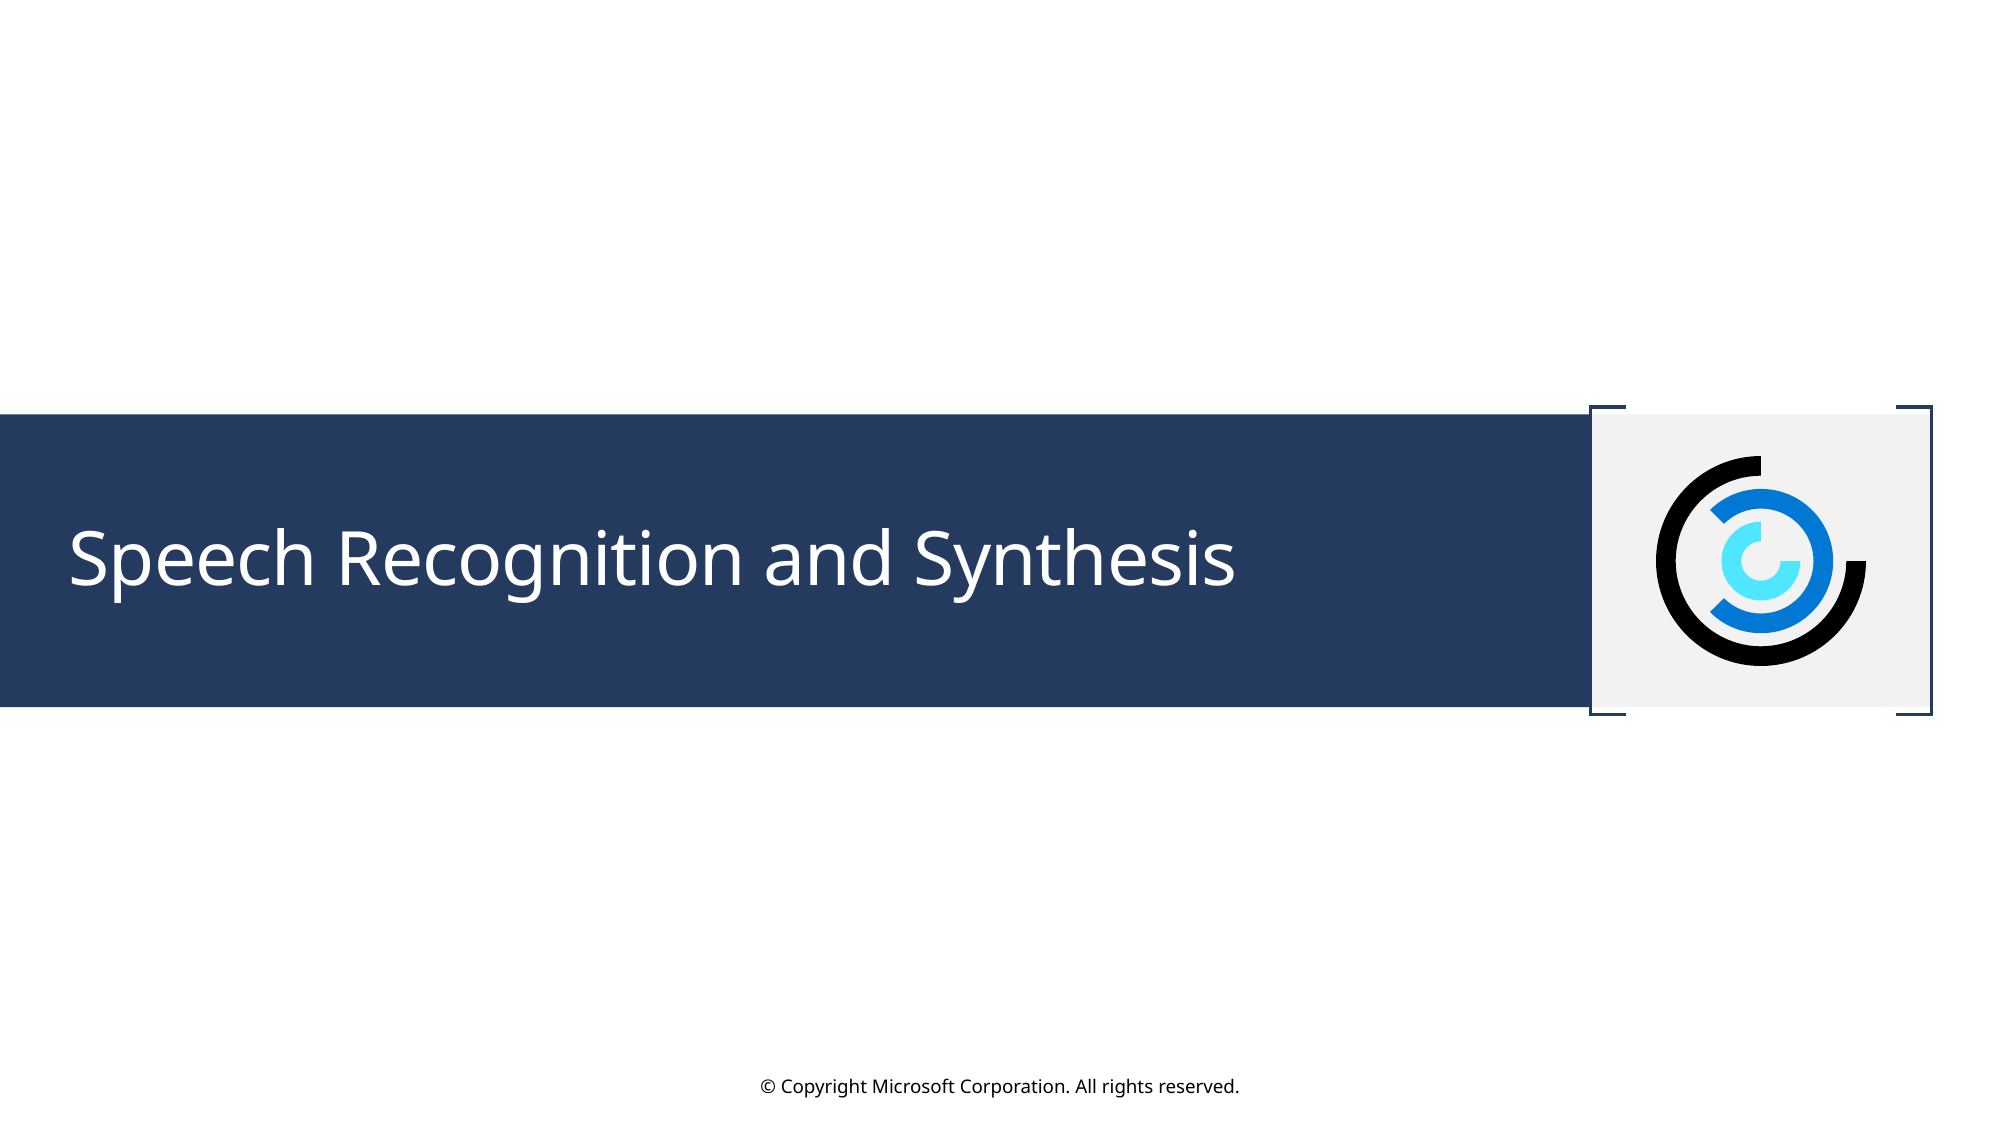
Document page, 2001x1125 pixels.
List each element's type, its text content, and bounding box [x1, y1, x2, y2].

title Speech Recognition and Synthesis [68, 414, 1577, 708]
picture [1655, 455, 1867, 667]
